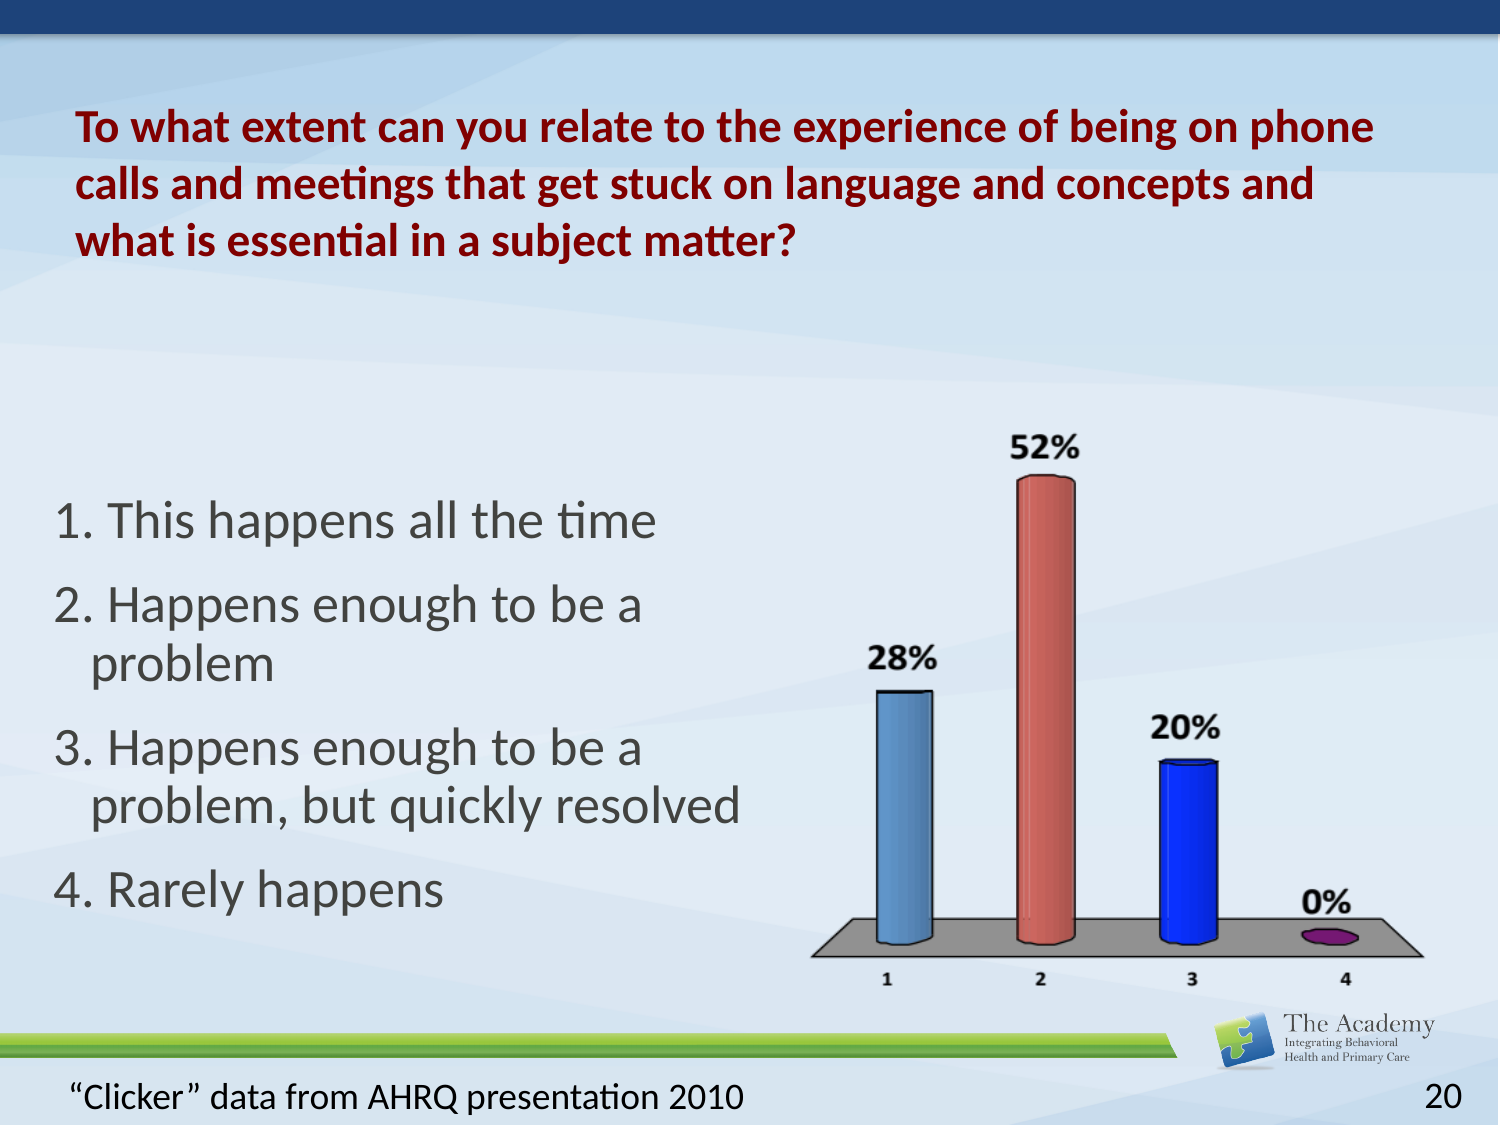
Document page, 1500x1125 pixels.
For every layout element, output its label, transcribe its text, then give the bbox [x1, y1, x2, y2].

title To what extent can you relate to the experience of being on phone calls and meetings that get stuck on language and concepts and what is essential in a subject matter? [75, 87, 1425, 275]
text_box 1. This happens all the time 2. Happens enough to be a problem 3. Happens enough to be a problem, but quickly resolved 4. Rarely happens [0, 483, 763, 1035]
picture [0, 34, 1498, 1125]
text_box 20 [1127, 1063, 1478, 1124]
text_box “Clicker” data from AHRQ presentation 2010 [53, 1064, 760, 1125]
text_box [792, 333, 1456, 1026]
